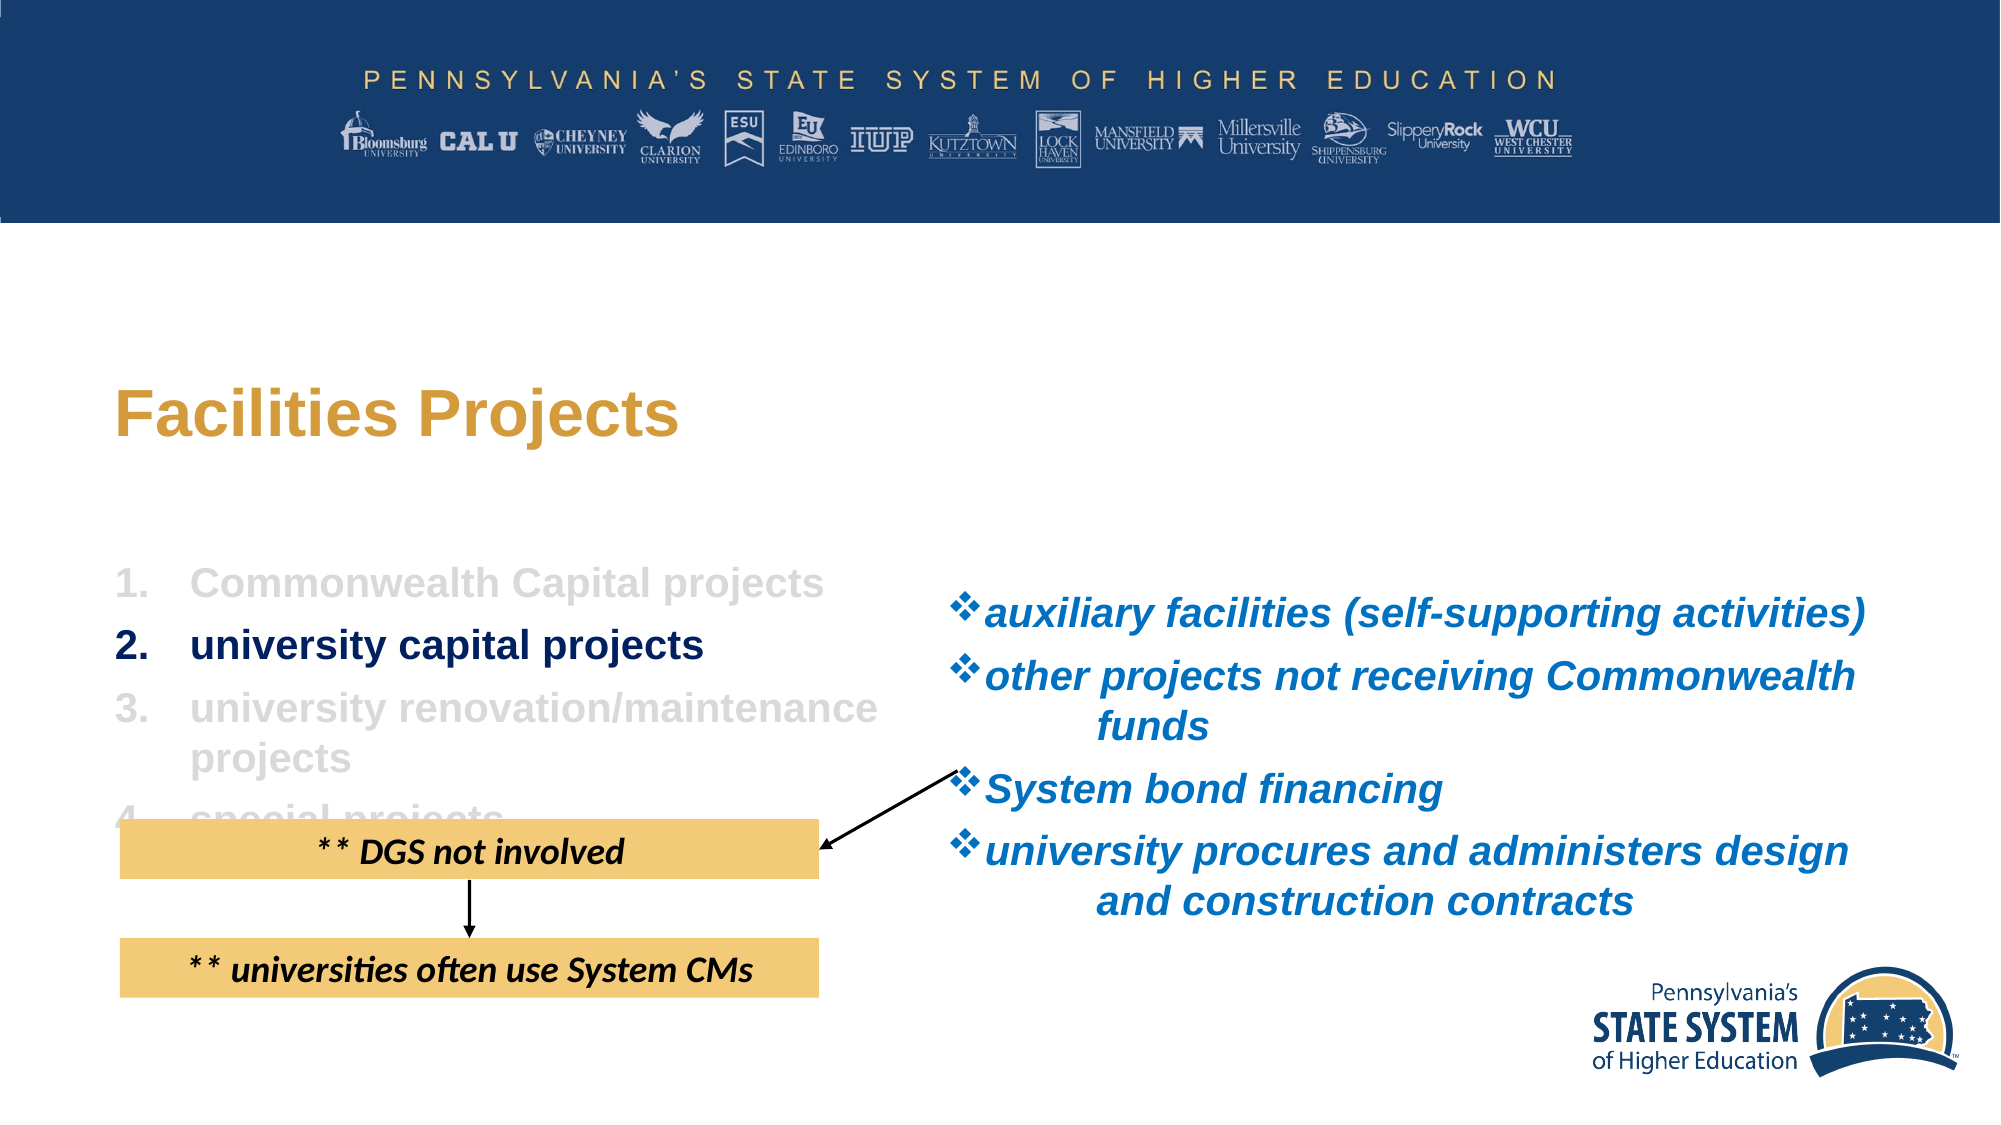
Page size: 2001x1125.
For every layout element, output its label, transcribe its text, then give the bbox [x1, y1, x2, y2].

text_box ** DGS not involved [119, 819, 819, 879]
list Commonwealth Capital projects university capital projects university renovation/maintenance projects special projects [99, 485, 931, 1025]
list auxiliary facilities (self-supporting activities) other projects not receiving Commonwealth funds System bond financing university procures and administers design and construction contracts [931, 485, 1900, 1025]
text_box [818, 770, 958, 850]
text_box ** universities often use System CMs [119, 937, 819, 998]
picture [1593, 965, 1959, 1080]
list Facilities Projects [99, 352, 984, 458]
picture [0, 0, 2000, 223]
